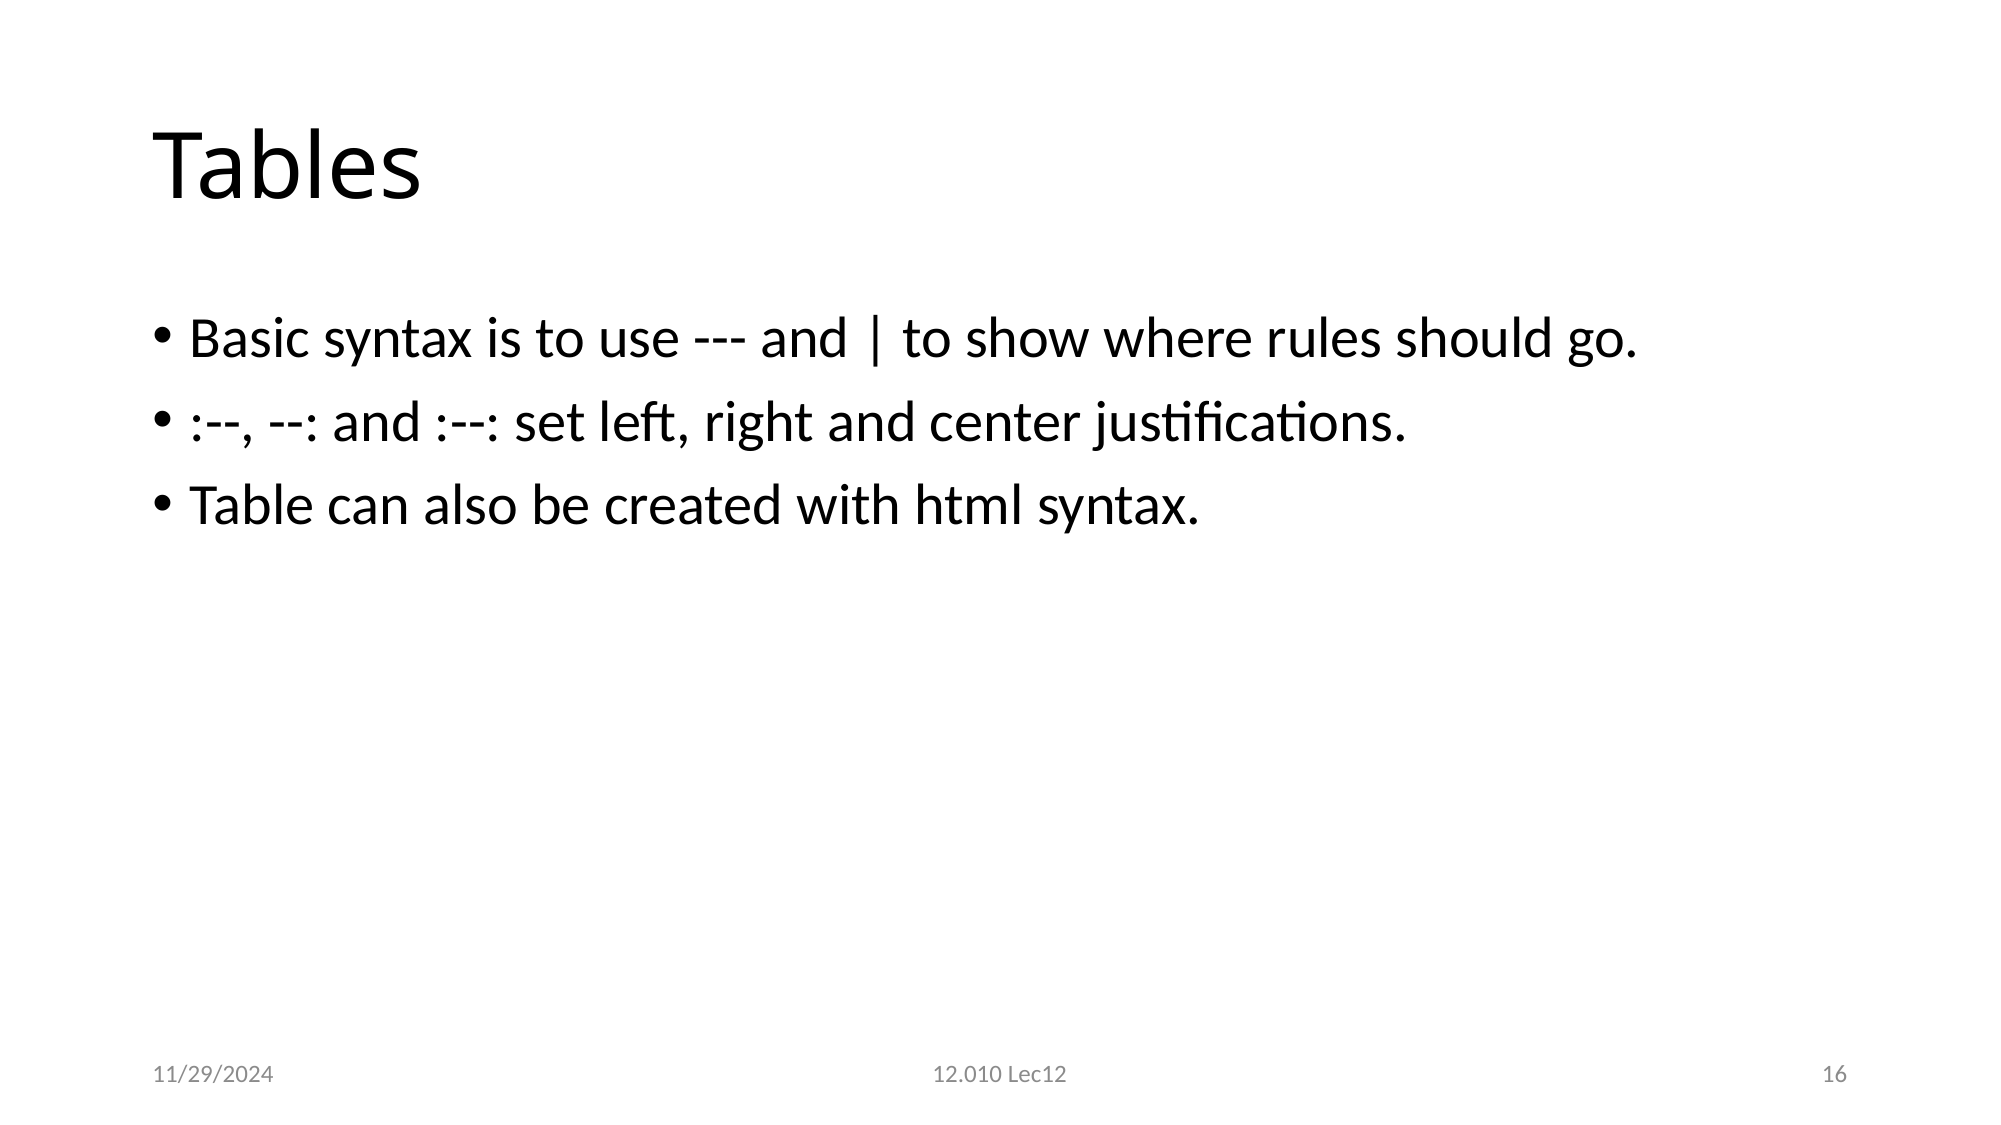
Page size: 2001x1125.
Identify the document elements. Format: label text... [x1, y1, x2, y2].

footer 12.010 Lec12 [662, 1042, 1338, 1103]
slide_number 16 [1412, 1042, 1863, 1103]
list Basic syntax is to use --- and | to show where rules should go. :--, --: and :--: set left, right and center justifications. Table can also be created with html syntax. [137, 299, 1863, 1014]
title Tables [137, 59, 1863, 278]
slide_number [137, 1042, 588, 1103]
